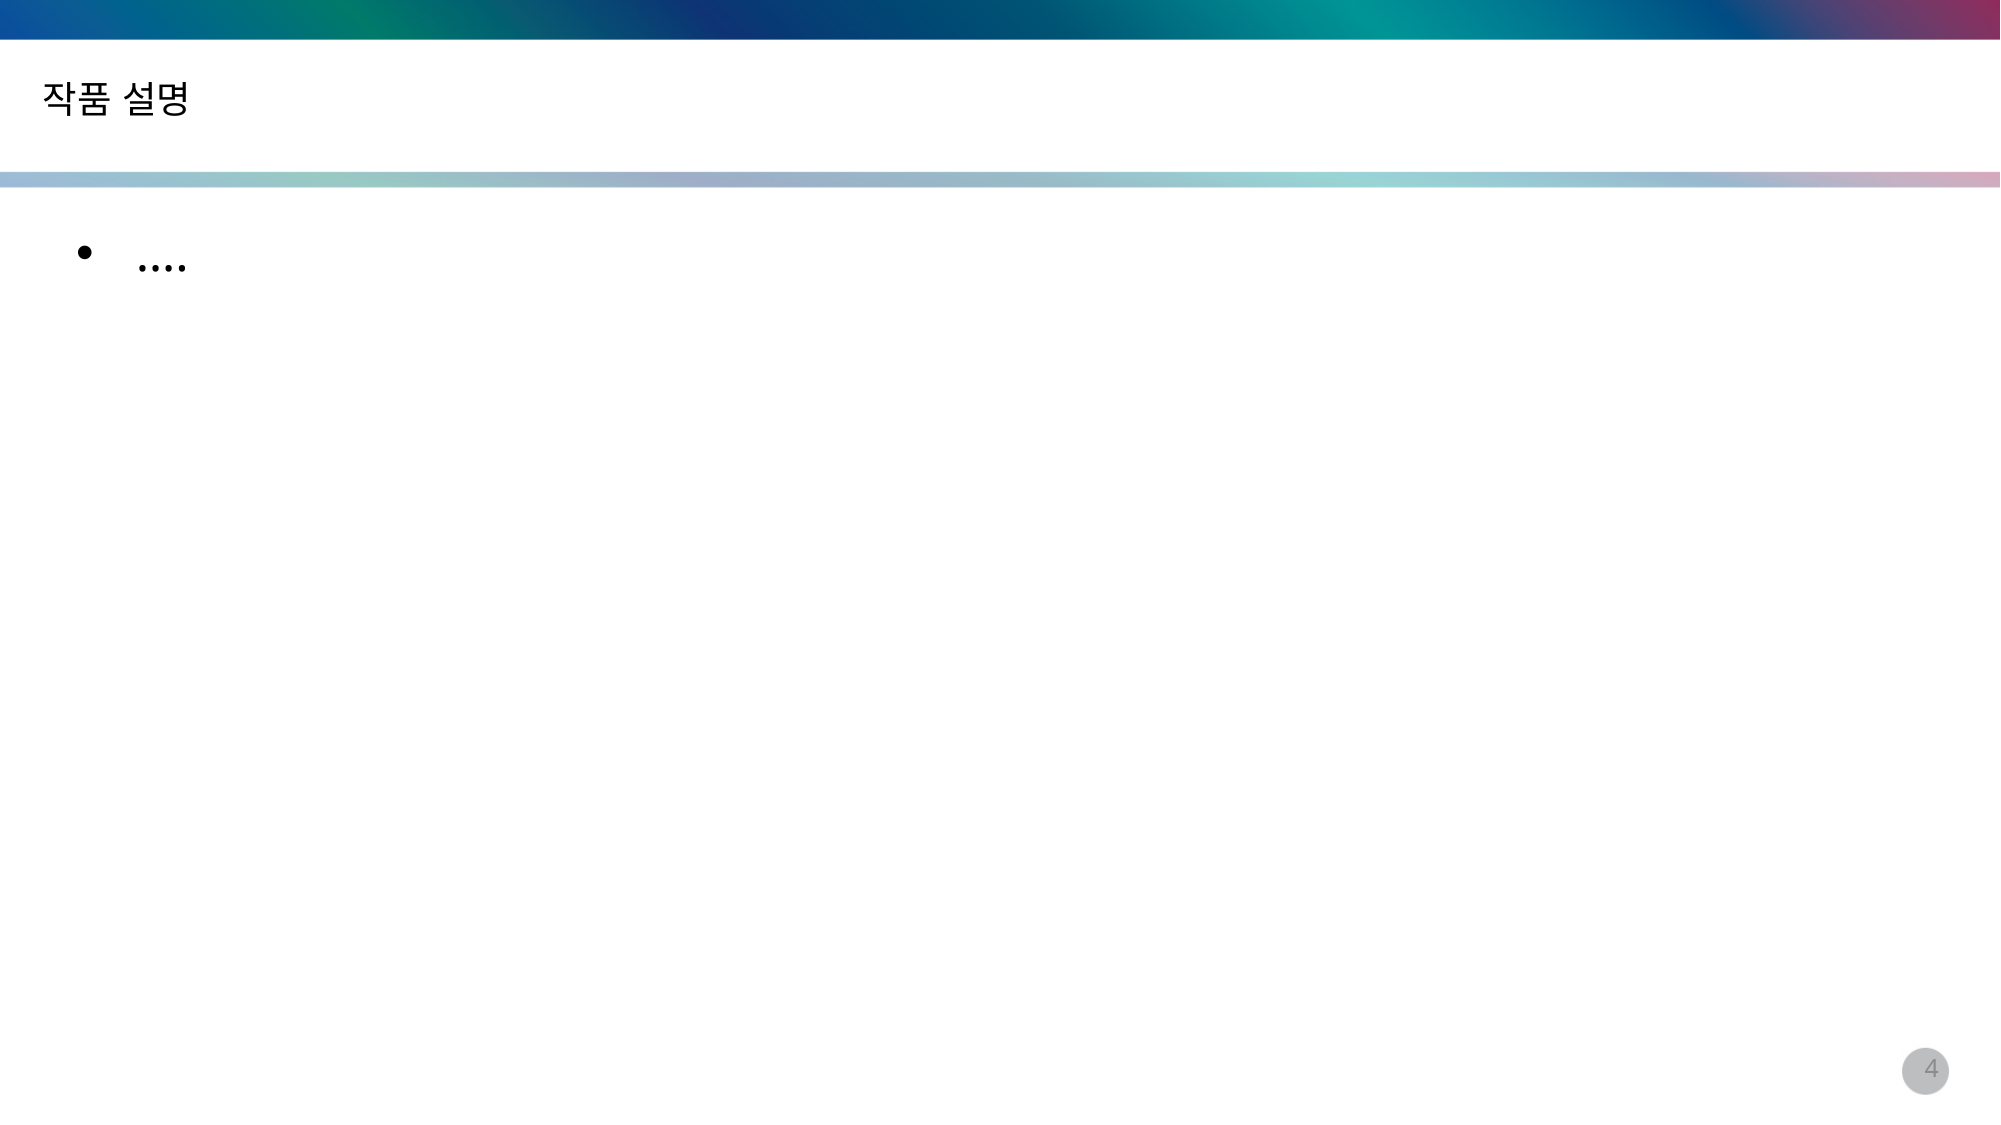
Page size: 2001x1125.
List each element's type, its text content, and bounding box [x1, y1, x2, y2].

text_box …. [61, 202, 1890, 290]
picture [0, 0, 2000, 1125]
text_box 작품 설명 [27, 68, 1108, 129]
slide_number 4 [1889, 1039, 1954, 1100]
text_box [61, 55, 1787, 173]
